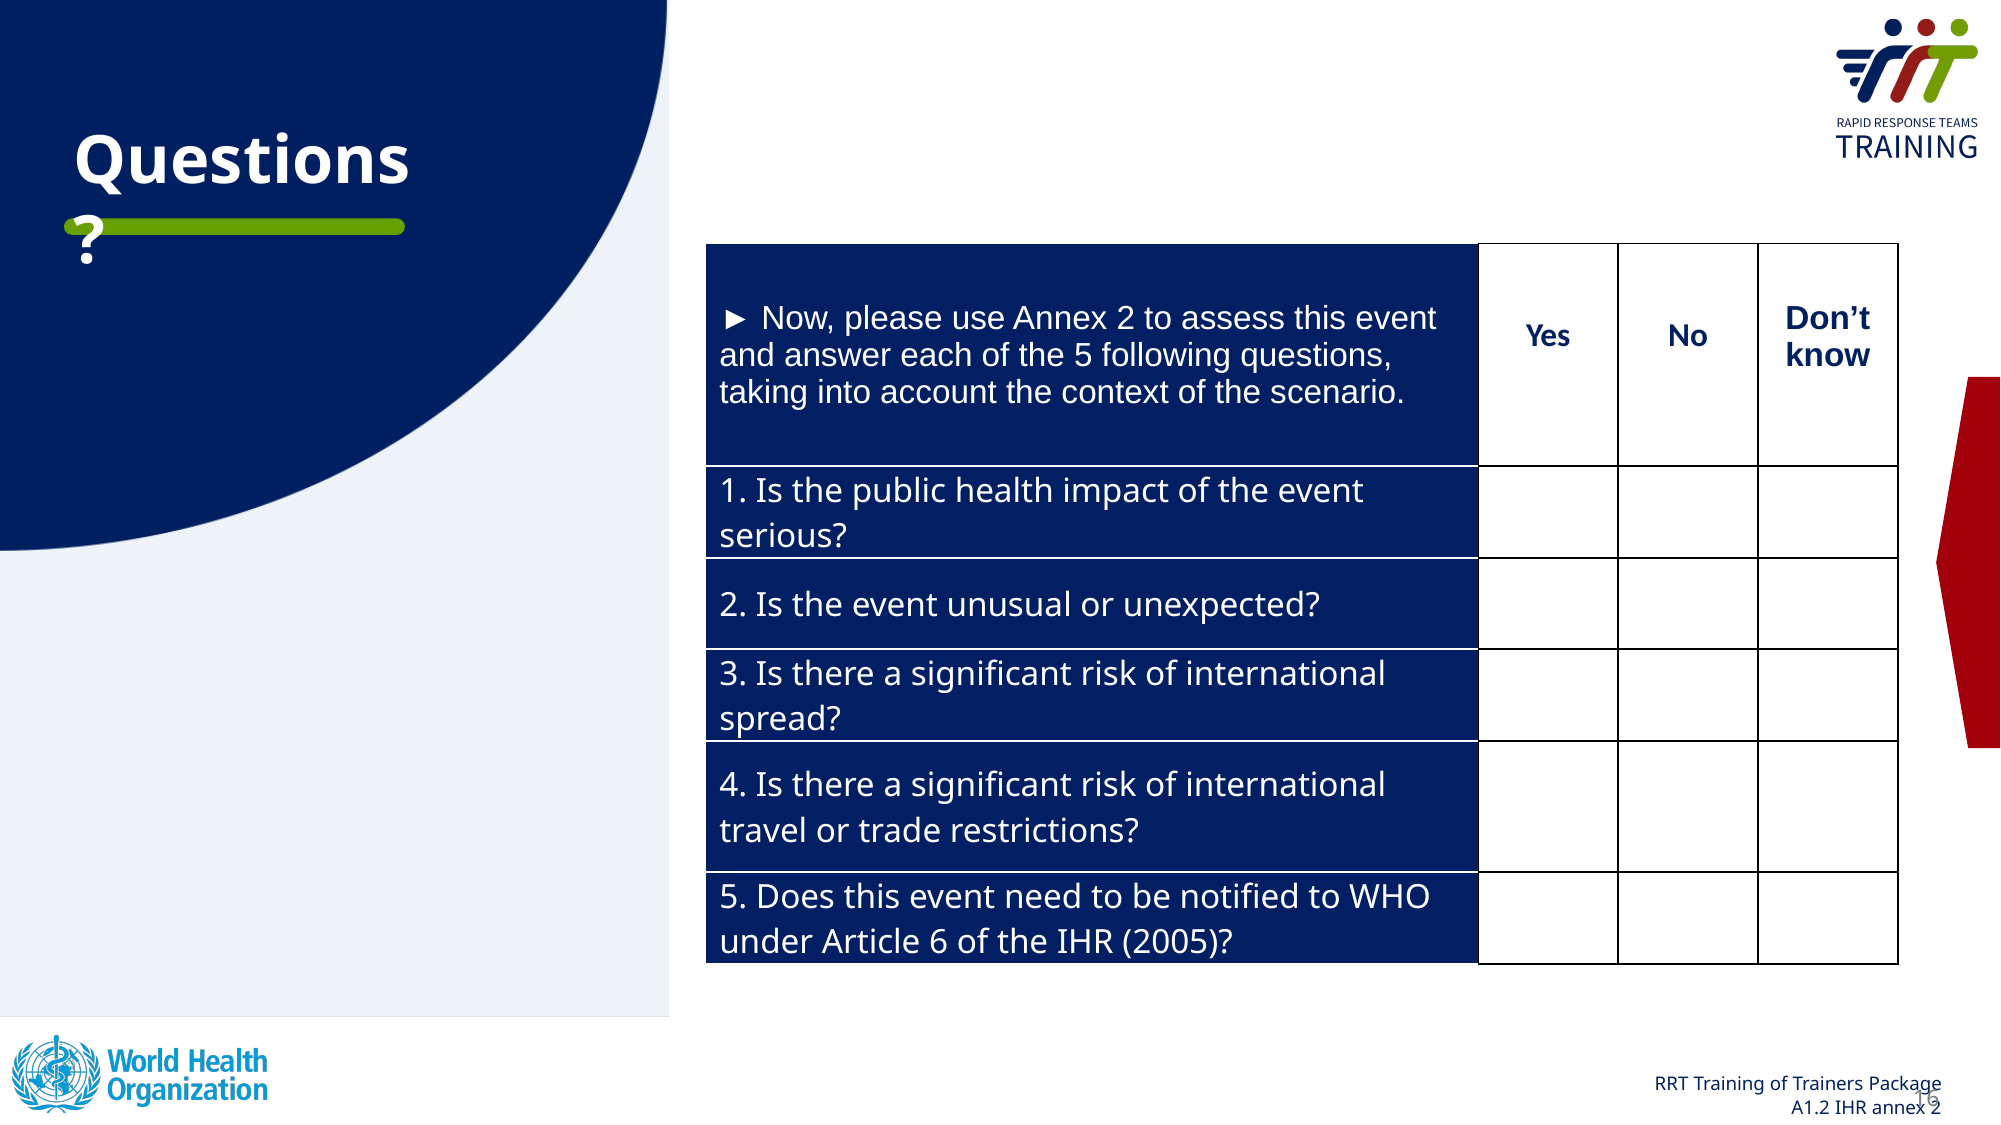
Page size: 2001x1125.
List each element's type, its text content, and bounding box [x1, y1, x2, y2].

table_cell [1619, 742, 1757, 871]
picture [12, 1035, 267, 1113]
table_cell [1479, 650, 1617, 740]
picture [1835, 19, 1978, 167]
table_cell [1759, 742, 1897, 871]
table_cell [1619, 467, 1757, 557]
table_cell [1759, 873, 1897, 963]
table_cell [1479, 742, 1617, 871]
table_cell [1759, 650, 1897, 740]
table_cell [1759, 559, 1897, 648]
picture [58, 1050, 64, 1058]
picture [0, 0, 669, 1018]
table_cell 3. Is there a significant risk of international spread? [706, 650, 1478, 740]
table_header Don’t know [1759, 244, 1897, 465]
table_header ► Now, please use Annex 2 to assess this event and answer each of the 5 following questions, taking into account the context of the scenario. [706, 244, 1478, 465]
table_cell [1479, 559, 1617, 648]
table_header No [1619, 244, 1757, 465]
table_cell 2. Is the event unusual or unexpected? [706, 559, 1478, 648]
table_cell 1. Is the public health impact of the event serious? [706, 467, 1478, 557]
table_cell [1619, 650, 1757, 740]
picture [12, 1083, 48, 1113]
table_cell [1759, 467, 1897, 557]
table_cell [1479, 467, 1617, 557]
table_cell 4. Is there a significant risk of international travel or trade restrictions? [706, 742, 1478, 871]
table_header Yes [1479, 244, 1617, 465]
table_cell [1619, 559, 1757, 648]
table_cell 5. Does this event need to be notified to WHO under Article 6 of the IHR (2005)? [706, 873, 1478, 963]
table_cell [1479, 873, 1617, 963]
table_cell [1619, 873, 1757, 963]
